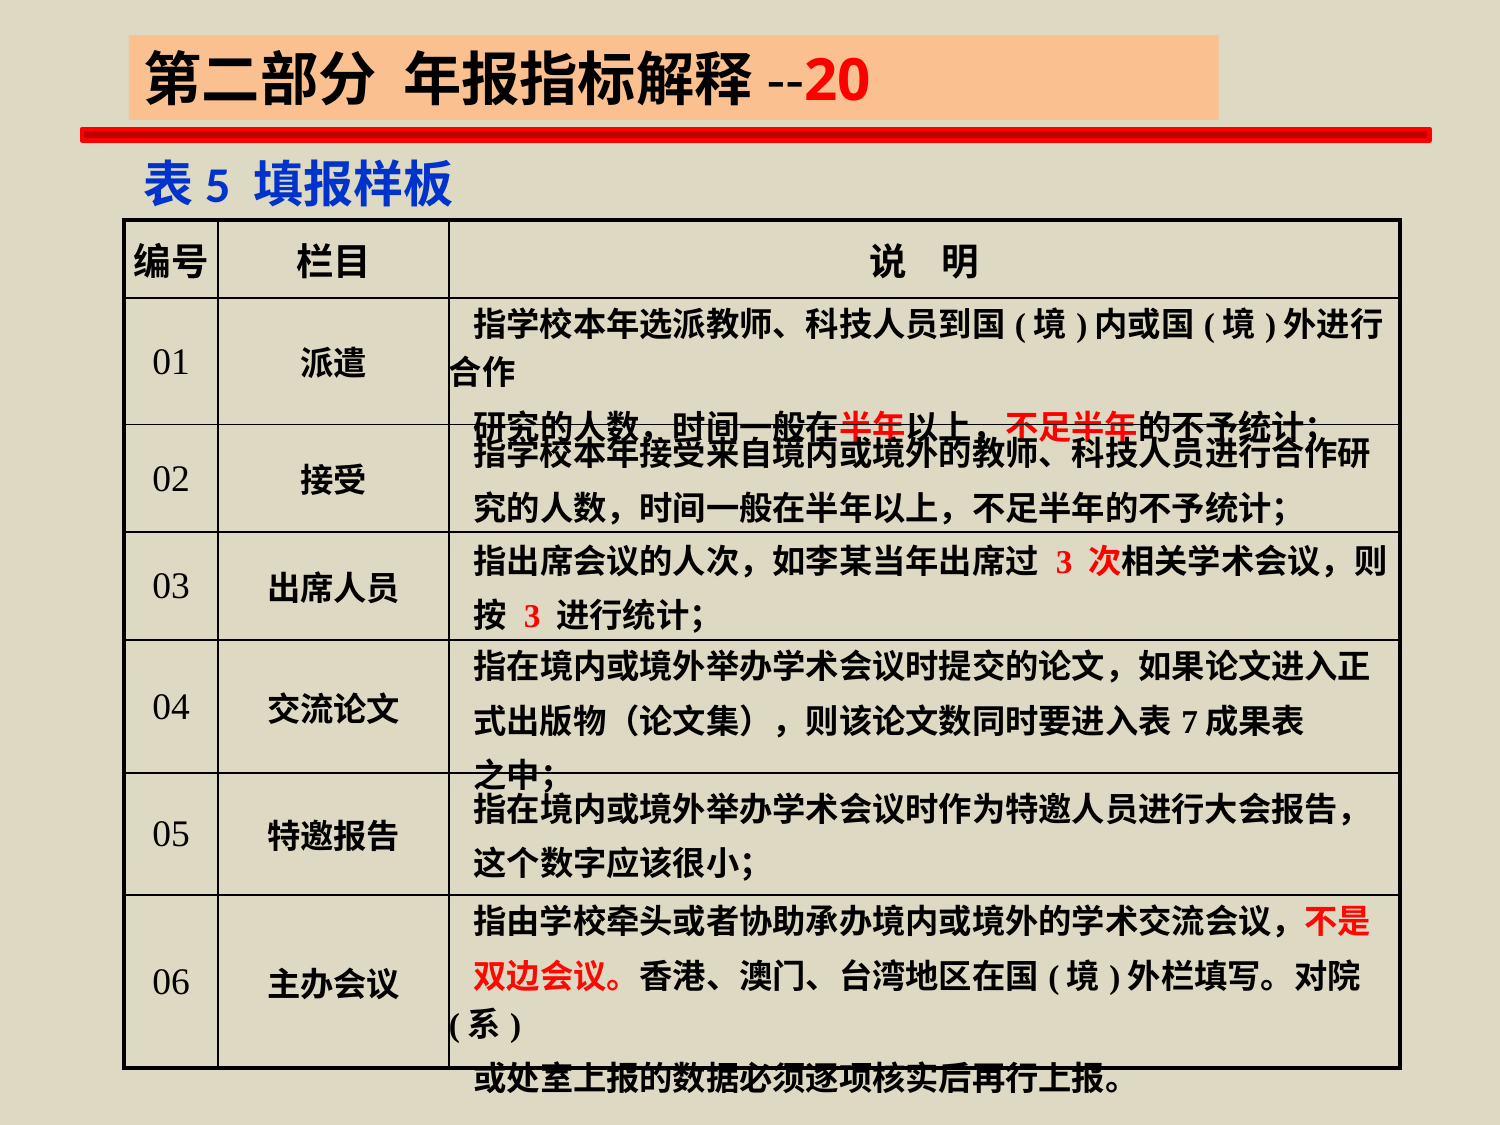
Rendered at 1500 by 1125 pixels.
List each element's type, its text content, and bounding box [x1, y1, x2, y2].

table_header 栏目 [219, 222, 448, 297]
table_cell 04 [126, 641, 217, 772]
table_header 说 明 [450, 222, 1398, 297]
table_cell 交流论文 [219, 641, 448, 772]
text_box 表5 填报样板 [117, 152, 744, 213]
text_box [117, 152, 1348, 348]
table_cell 指在境内或境外举办学术会议时提交的论文，如果论文进入正 式出版物（论文集），则该论文数同时要进入表7成果表 之中； [450, 641, 1398, 772]
table_cell 出席人员 [219, 533, 448, 639]
table_cell 主办会议 [219, 896, 448, 1066]
text_box [80, 127, 1432, 143]
table_cell 特邀报告 [219, 774, 448, 894]
text_box 第二部分 年报指标解释--20 [128, 35, 1219, 120]
table_cell 01 [126, 299, 217, 424]
table_cell 指学校本年接受来自境内或境外的教师、科技人员进行合作研 究的人数，时间一般在半年以上，不足半年的不予统计； [450, 425, 1398, 531]
table_cell 指学校本年选派教师、科技人员到国(境)内或国(境)外进行合作 研究的人数，时间一般在半年以上，不足半年的不予统计； [450, 299, 1398, 424]
table_cell 指在境内或境外举办学术会议时作为特邀人员进行大会报告， 这个数字应该很小； [450, 774, 1398, 894]
table_cell 接受 [219, 425, 448, 531]
table_cell 06 [126, 896, 217, 1066]
table_cell 03 [126, 533, 217, 639]
table_cell 指由学校牵头或者协助承办境内或境外的学术交流会议，不是 双边会议。香港、澳门、台湾地区在国(境)外栏填写。对院(系) 或处室上报的数据必须逐项核实后再行上报。 [450, 896, 1398, 1066]
table_cell 指出席会议的人次，如李某当年出席过 3 次相关学术会议，则 按 3 进行统计； [450, 533, 1398, 639]
table_header 编号 [126, 222, 217, 297]
table_cell 02 [126, 425, 217, 531]
table_cell 05 [126, 774, 217, 894]
table_cell 派遣 [219, 299, 448, 424]
